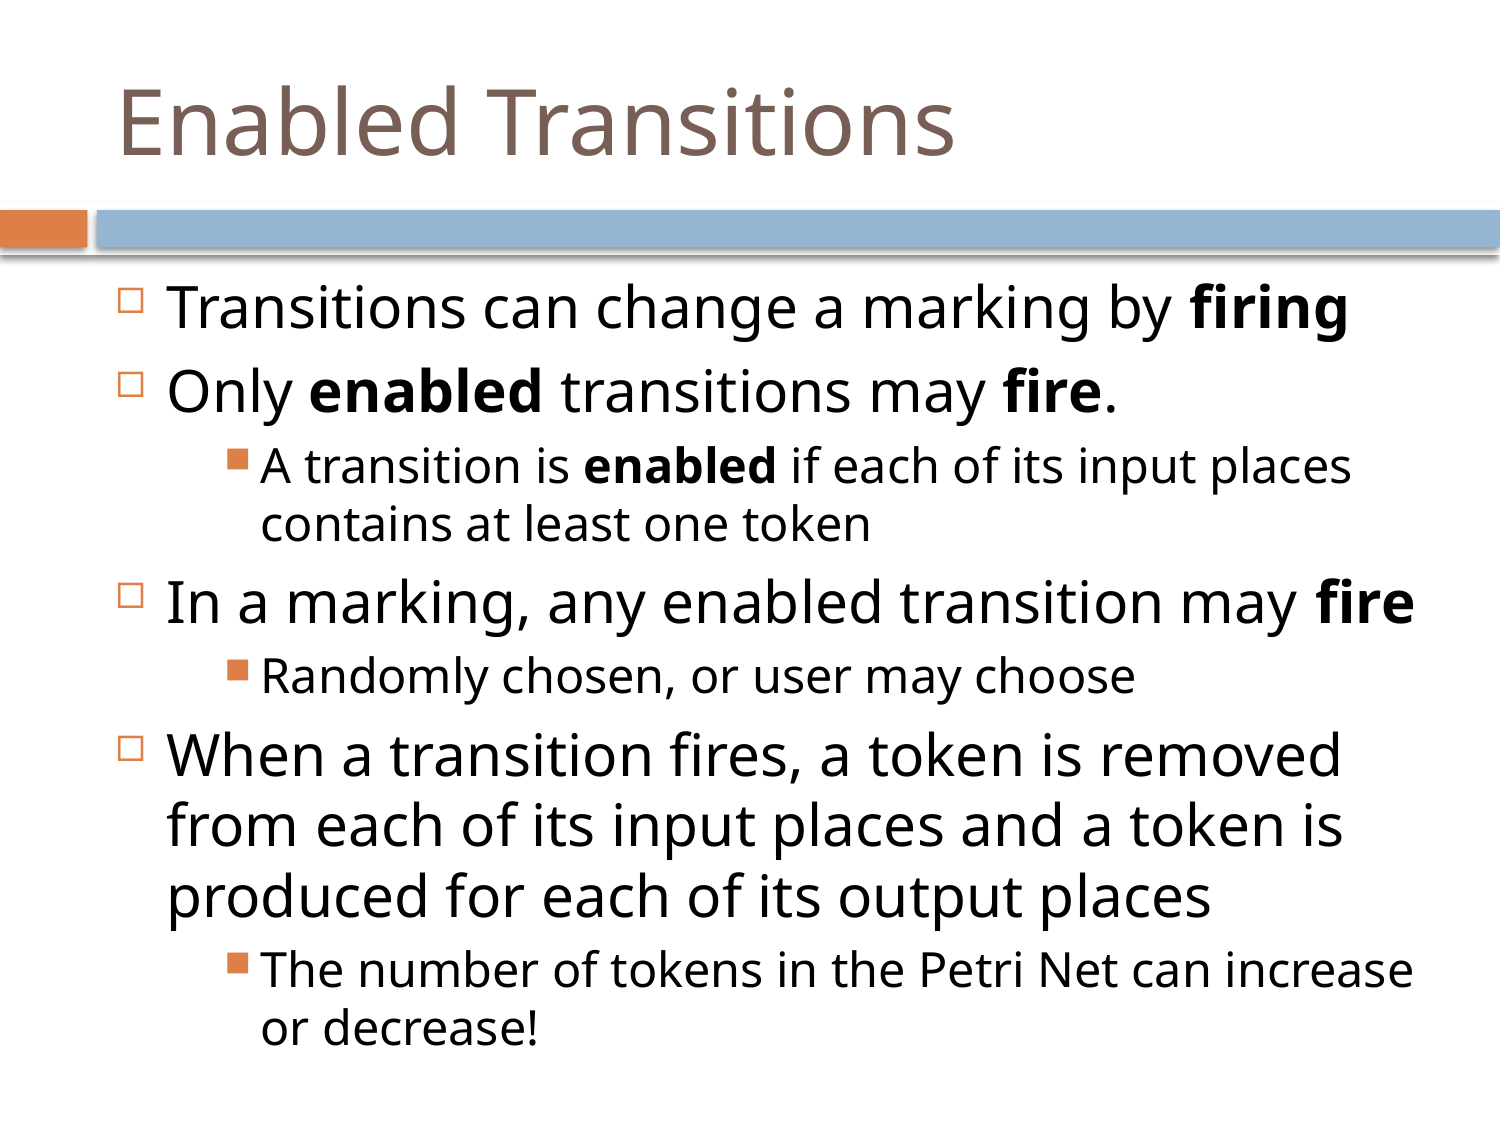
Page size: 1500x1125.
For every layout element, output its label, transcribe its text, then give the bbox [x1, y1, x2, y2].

list Transitions can change a marking by firing Only enabled transitions may fire. A transition is enabled if each of its input places contains at least one token In a marking, any enabled transition may fire Randomly chosen, or user may choose When a transition fires, a token is removed from each of its input places and a token is produced for each of its output places The number of tokens in the Petri Net can increase or decrease! [100, 262, 1438, 1125]
title Enabled Transitions [100, 37, 1438, 200]
